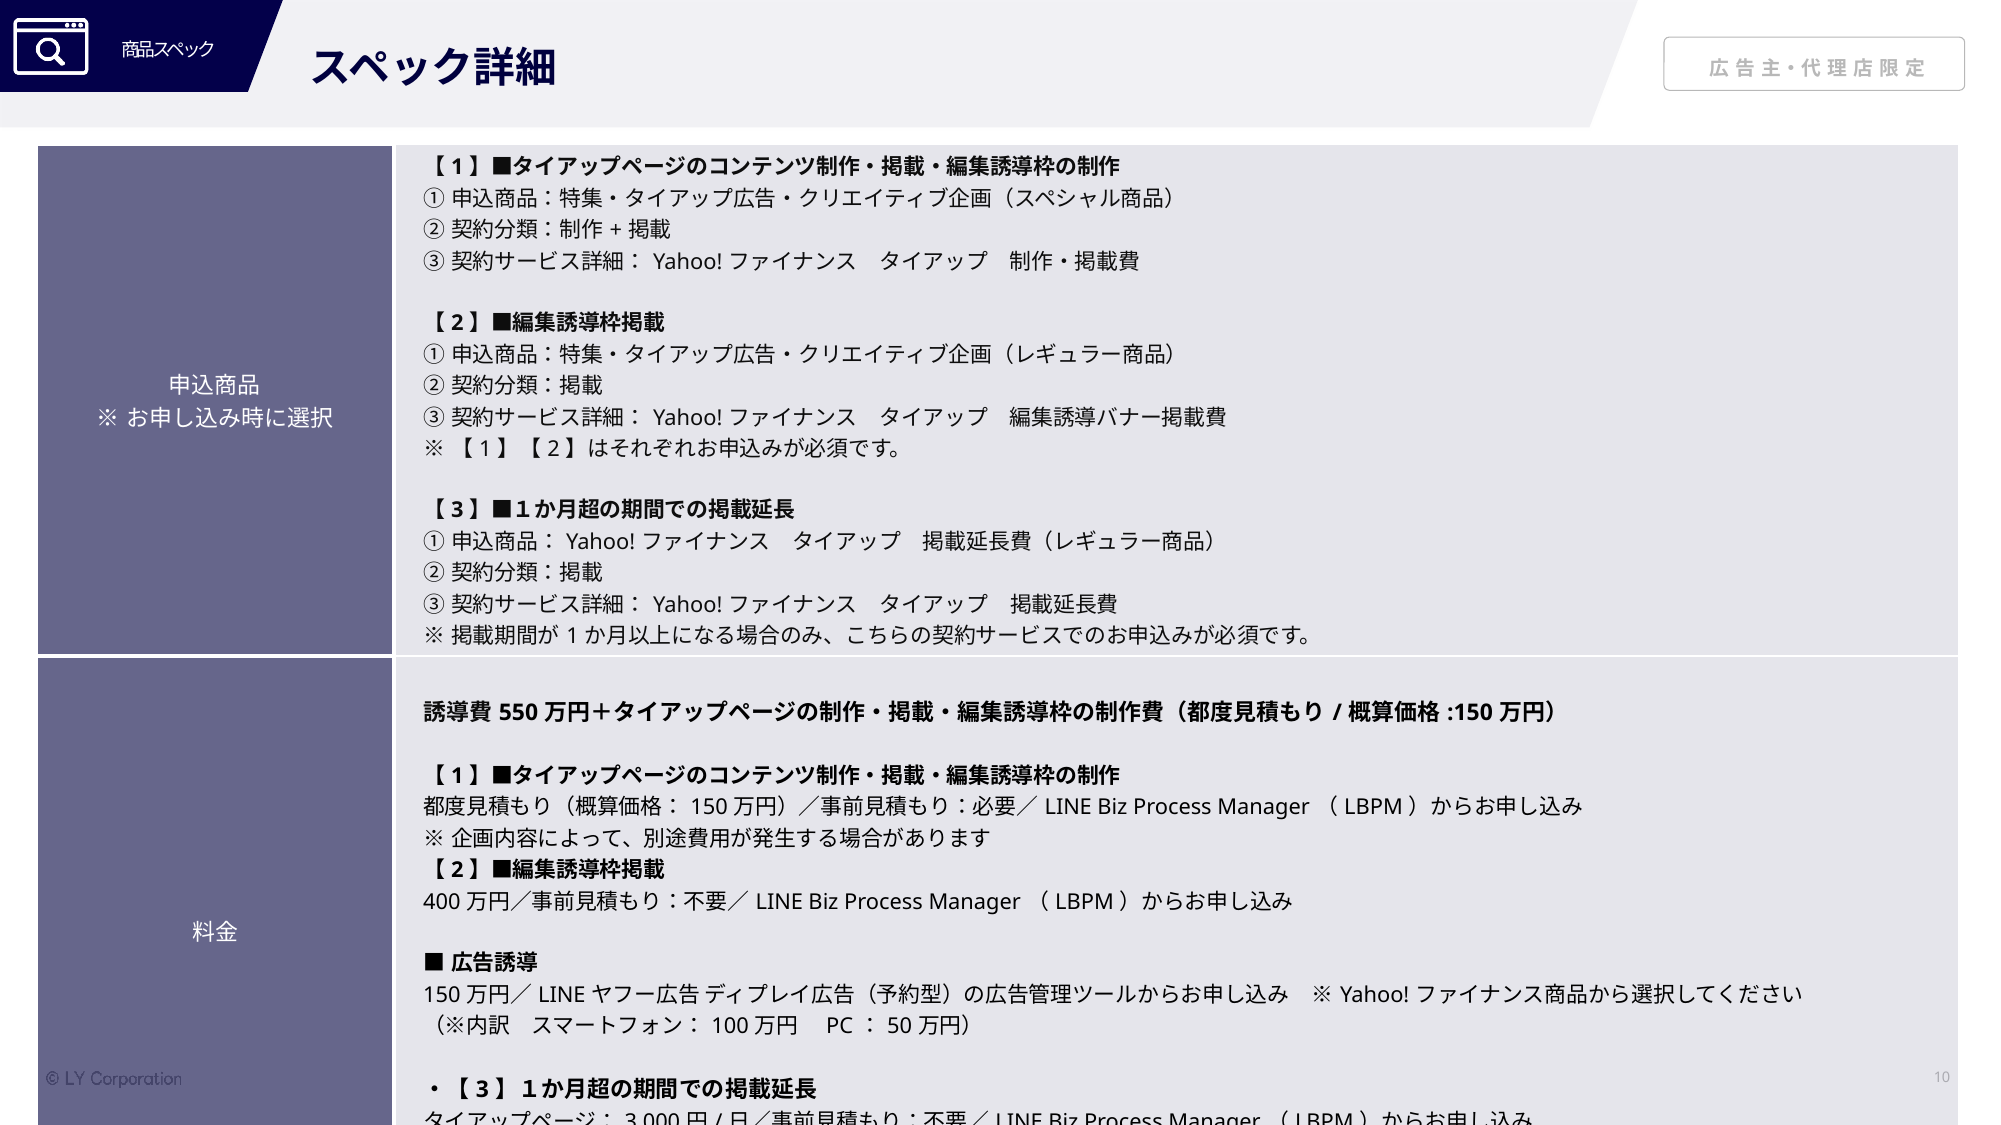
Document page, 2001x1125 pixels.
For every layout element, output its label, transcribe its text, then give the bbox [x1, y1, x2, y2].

list 商品スペック [97, 13, 240, 81]
picture [8, 4, 92, 88]
table_cell 料金 [38, 658, 392, 1125]
table_cell 誘導費550万円＋タイアップページの制作・掲載・編集誘導枠の制作費（都度見積もり/概算価格:150万円） 【1】■タイアップページのコンテンツ制作・掲載・編集誘導枠の制作 都度見積もり（概算価格：150万円）／事前見積もり：必要／LINE Biz Process Manager（LBPM）からお申し込み ※企画内容によって、別途費用が発生する場合があります 【2】■編集誘導枠掲載 400万円／事前見積もり：不要／LINE Biz Process Manager（LBPM）からお申し込み ■広告誘導 150万円／LINEヤフー広告 ディプレイ広告（予約型）の広告管理ツールからお申し込み ※Yahoo!ファイナンス商品から選択してください （※内訳 スマートフォン：100万円 PC：50万円） ・【3】１か月超の期間での掲載延長 タイアップページ：3,000円/日／事前見積もり：不要／LINE Biz Process Manager（LBPM）からお申し込み ※ただし、編集誘導枠を追加購入いただく場合費用は編集誘導枠料金に内包 編集誘導枠：100,000円/日／事前見積もり：不要／LINE Biz Process Manager（LBPM）からお申し込み [396, 657, 1958, 1125]
list スペック詳細 [309, 41, 1645, 97]
table_header 【1】■タイアップページのコンテンツ制作・掲載・編集誘導枠の制作 ①申込商品：特集・タイアップ広告・クリエイティブ企画（スペシャル商品） ②契約分類：制作+掲載 ③契約サービス詳細：Yahoo!ファイナンス タイアップ 制作・掲載費 【2】■編集誘導枠掲載 ①申込商品：特集・タイアップ広告・クリエイティブ企画（レギュラー商品） ②契約分類：掲載 ③契約サービス詳細：Yahoo!ファイナンス タイアップ 編集誘導バナー掲載費 ※【1】【2】はそれぞれお申込みが必須です。 【3】■１か月超の期間での掲載延長 ①申込商品：Yahoo!ファイナンス タイアップ 掲載延長費（レギュラー商品） ②契約分類：掲載 ③契約サービス詳細：Yahoo!ファイナンス タイアップ 掲載延長費 ※掲載期間が1か月以上になる場合のみ、こちらの契約サービスでのお申込みが必須です。 [396, 145, 1958, 655]
table_header 申込商品 ※お申し込み時に選択 [38, 146, 392, 654]
